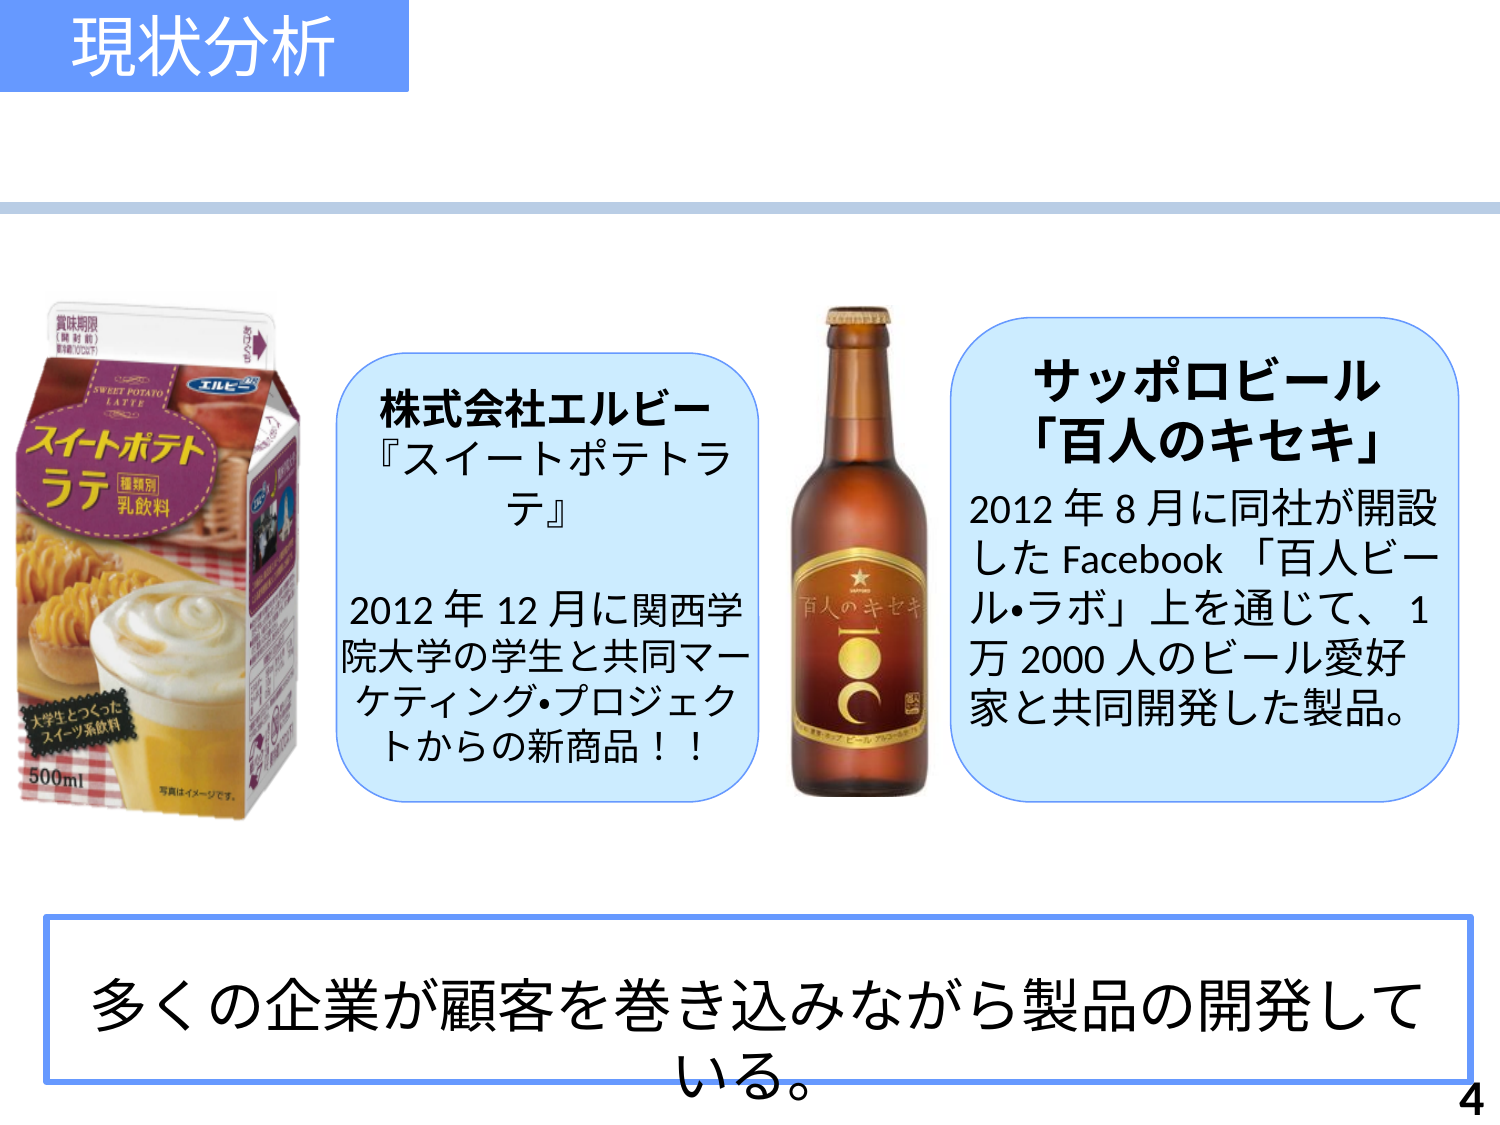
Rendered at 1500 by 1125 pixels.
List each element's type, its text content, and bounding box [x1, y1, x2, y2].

slide_number 4 [1149, 1065, 1500, 1125]
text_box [950, 317, 1462, 803]
text_box [417, 350, 742, 375]
text_box 多くの企業が顧客を巻き込みながら製品の開発している。 [47, 961, 1471, 1117]
text_box [44, 915, 1473, 1084]
picture [5, 291, 413, 829]
text_box 株式会社エルビー 『スイートポテトラテ』 2012年12月に関西学院大学の学生と共同マーケティング・プロジェクトからの新商品！！ [417, 375, 772, 821]
text_box 現状分析 [0, 0, 409, 92]
picture [785, 304, 951, 797]
